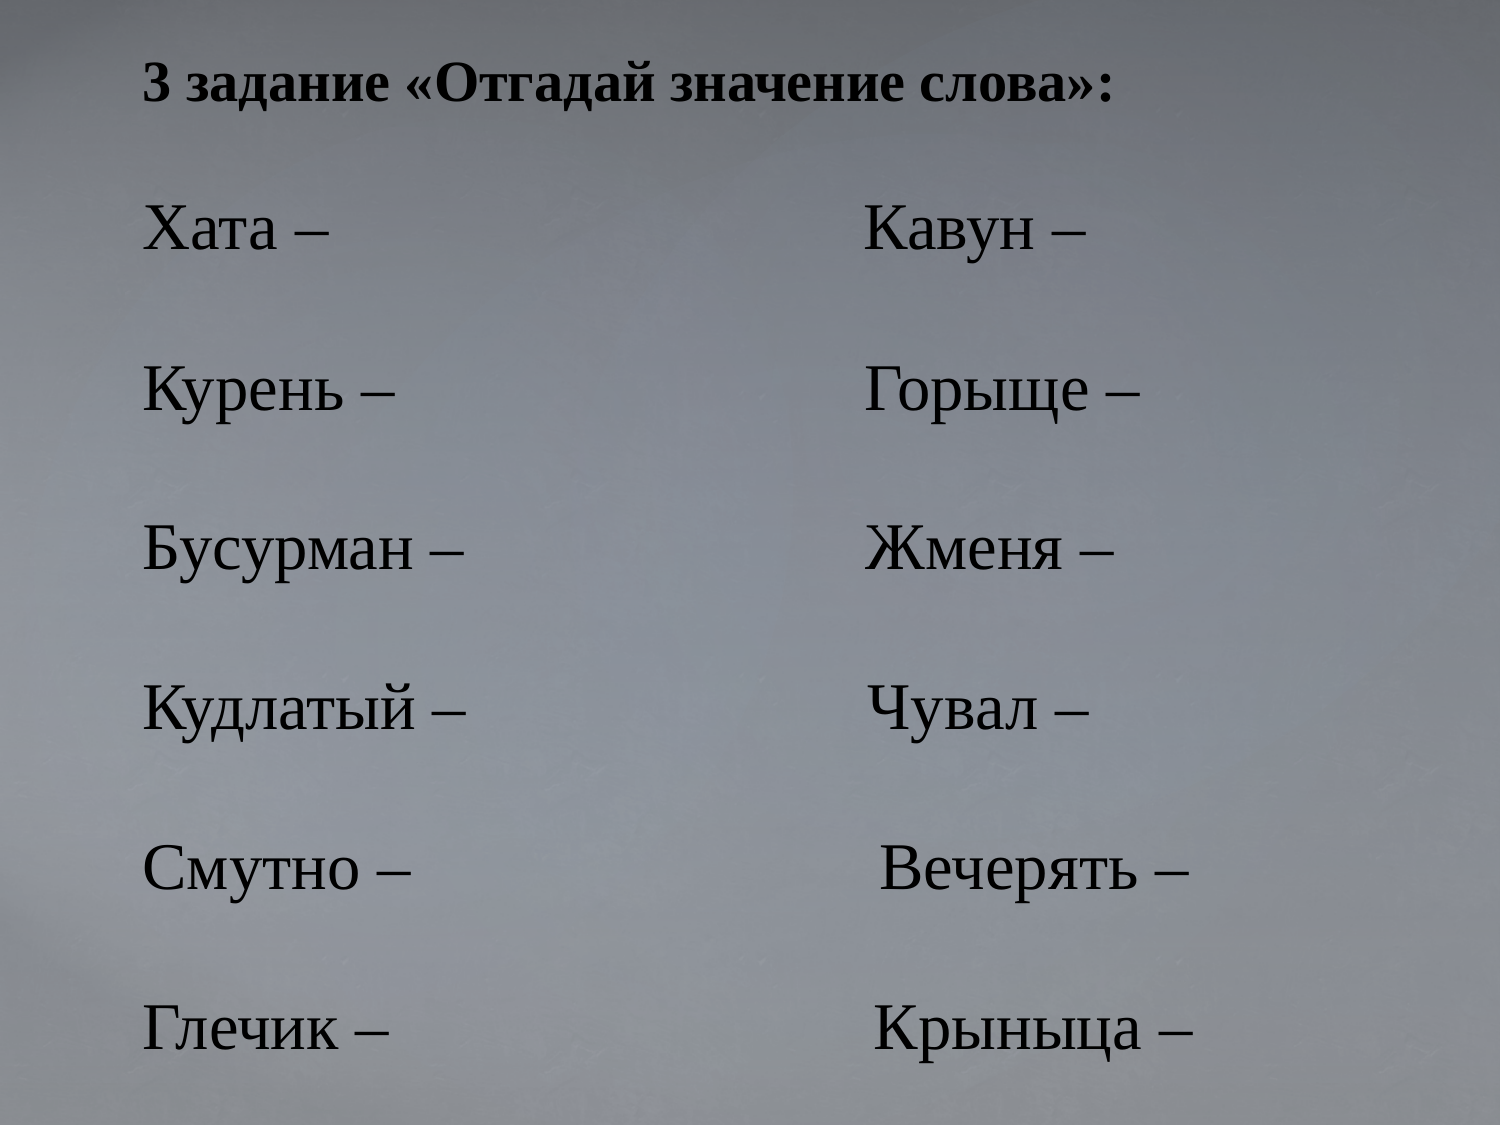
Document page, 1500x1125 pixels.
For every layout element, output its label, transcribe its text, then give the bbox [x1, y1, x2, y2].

title 3 задание «Отгадай значение слова»: Хата – Кавун – Курень – Горыще – Бусурман – Жменя – Кудлатый – Чувал – Смутно – Вечерять – Глечик – Крыныца – [127, 66, 1365, 1071]
